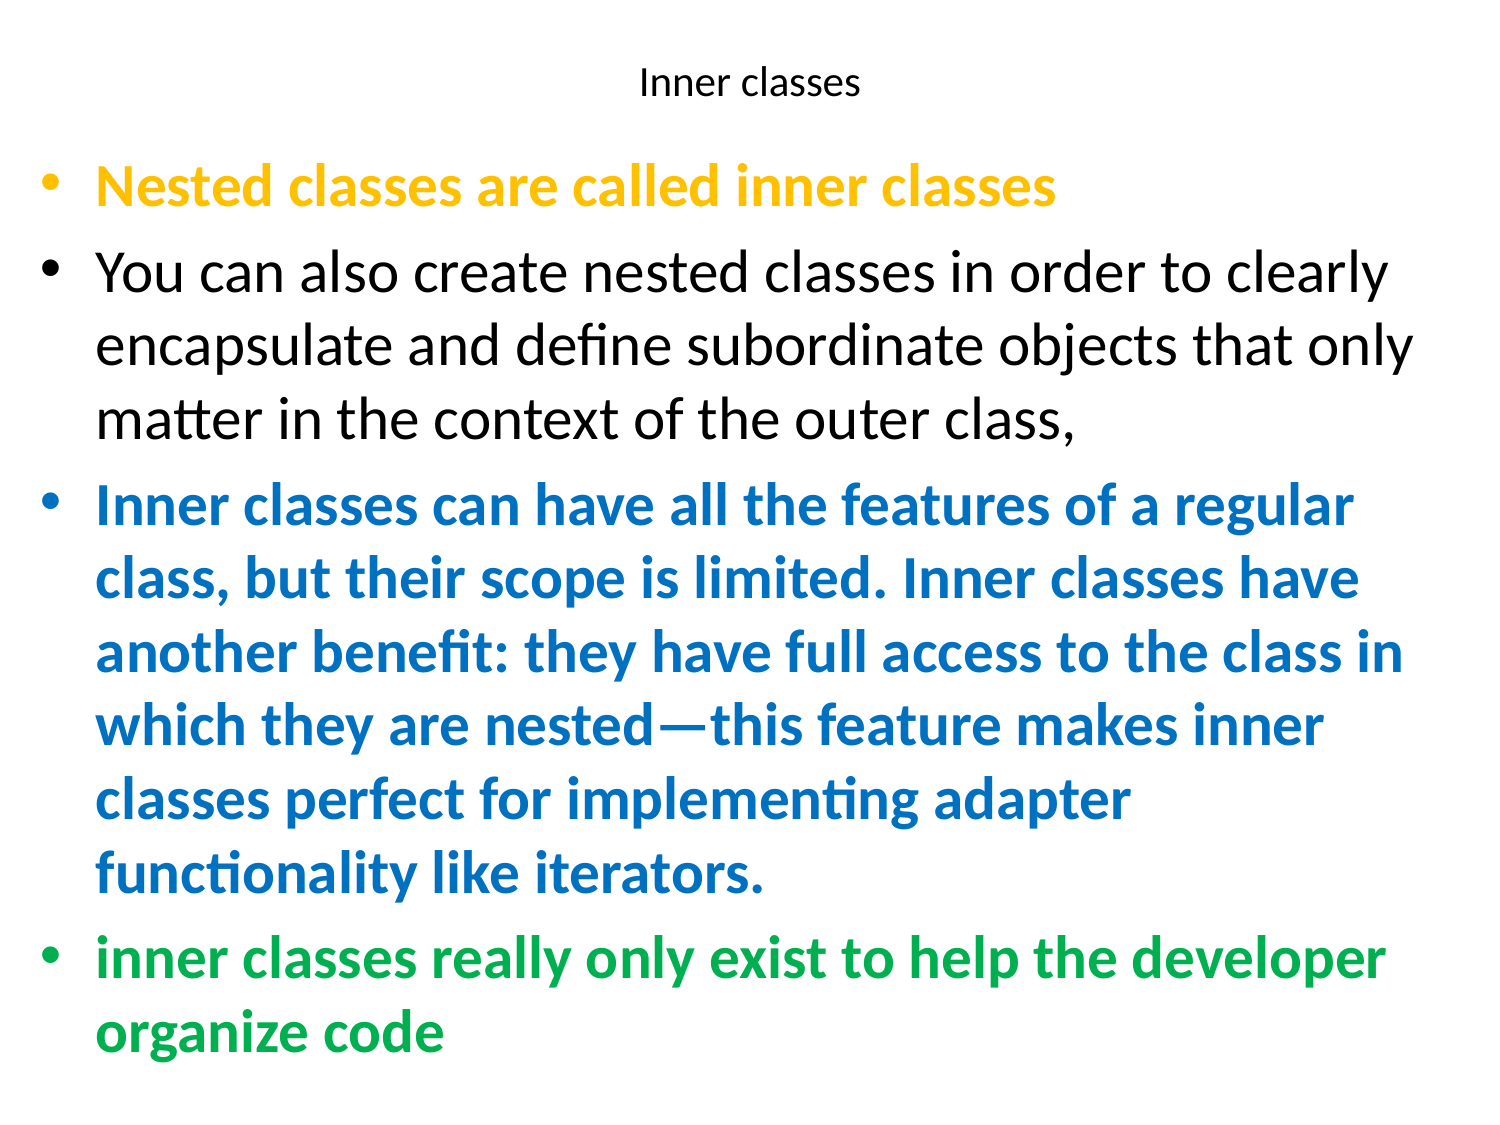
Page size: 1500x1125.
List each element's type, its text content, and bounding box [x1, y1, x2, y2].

title Inner classes [75, 45, 1425, 113]
list Nested classes are called inner classes You can also create nested classes in order to clearly encapsulate and define subordinate objects that only matter in the context of the outer class, Inner classes can have all the features of a regular class, but their scope is limited. Inner classes have another benefit: they have full access to the class in which they are nested—this feature makes inner classes perfect for implementing adapter functionality like iterators. inner classes really only exist to help the developer organize code [24, 137, 1475, 1088]
